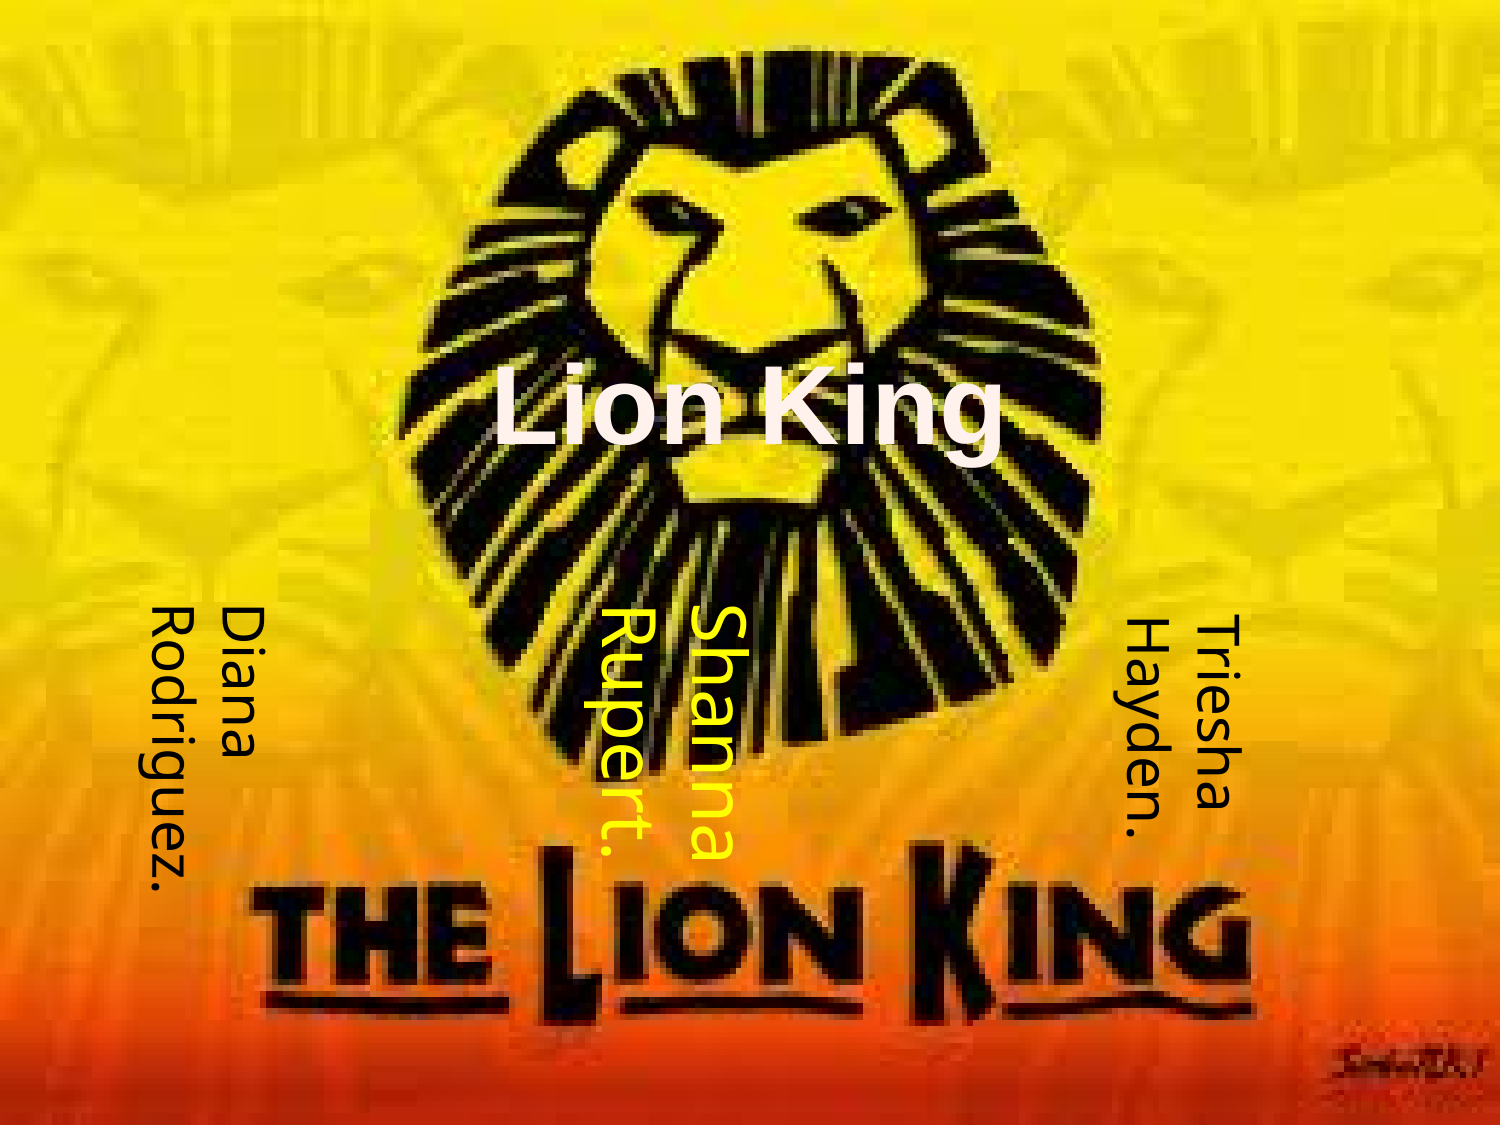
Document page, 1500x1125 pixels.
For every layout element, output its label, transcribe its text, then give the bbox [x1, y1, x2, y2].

picture [0, 0, 1500, 1125]
text_box Lion King [112, 324, 1388, 475]
text_box Shanna Rupert. [562, 587, 775, 1100]
text_box Diana Rodriguez. [116, 587, 289, 1075]
text_box Triesha Hayden. [1091, 599, 1264, 1063]
